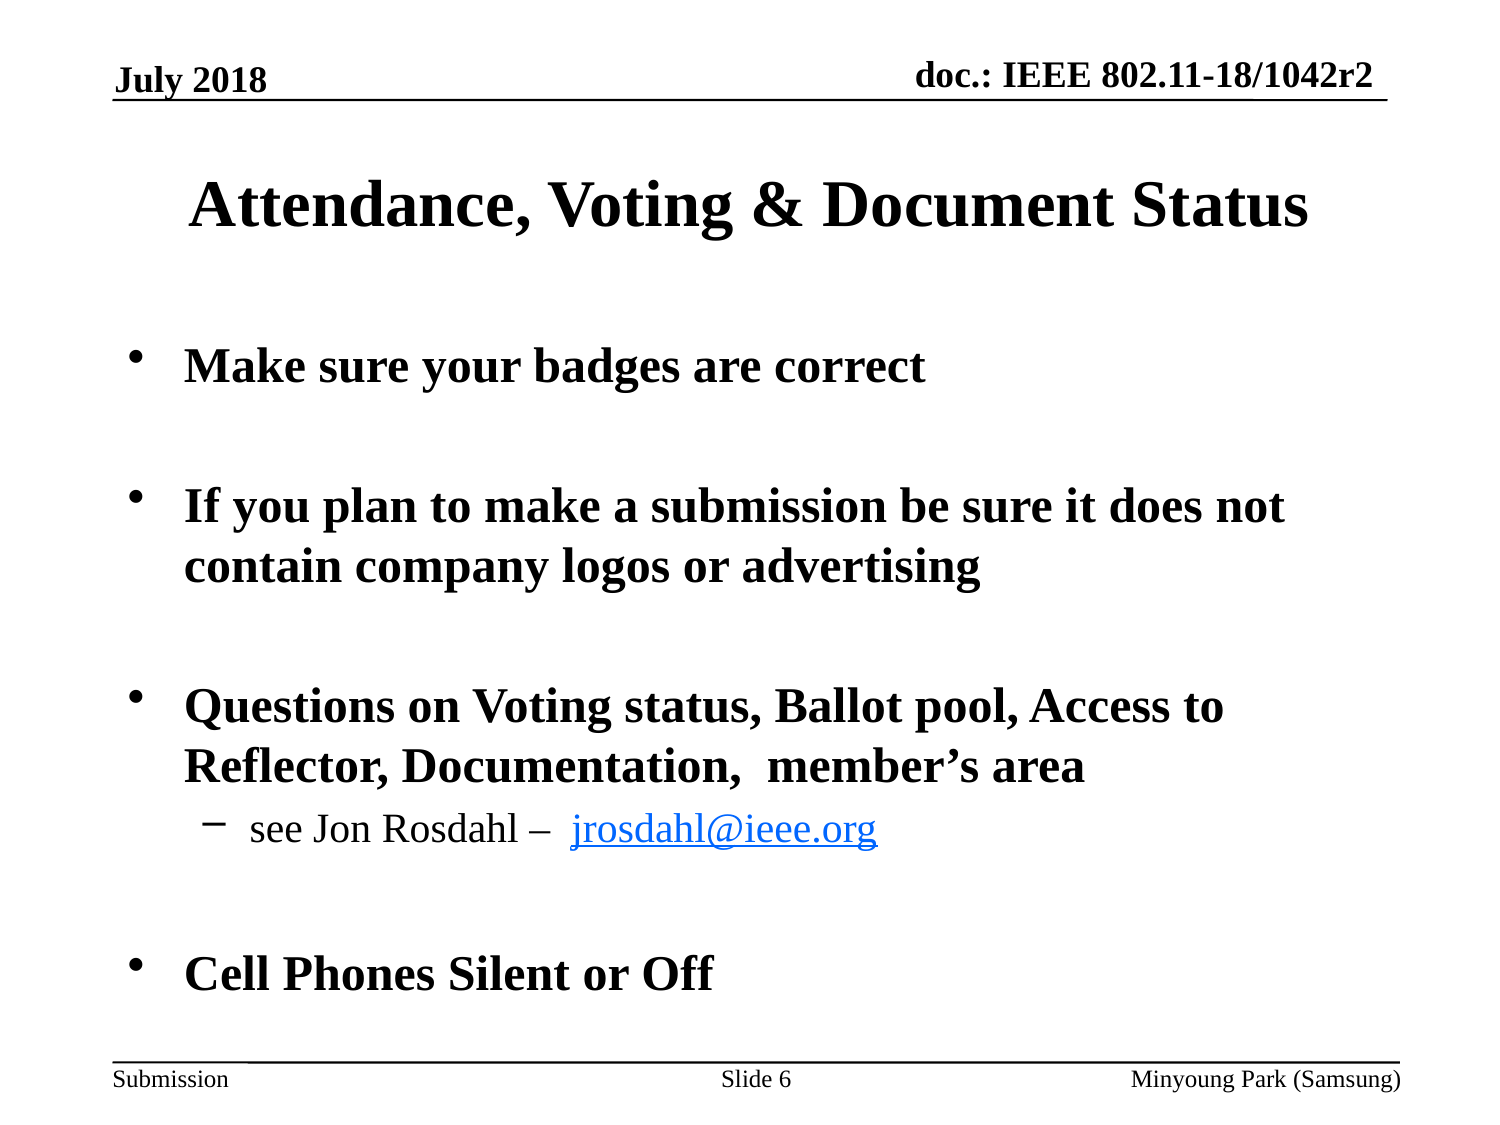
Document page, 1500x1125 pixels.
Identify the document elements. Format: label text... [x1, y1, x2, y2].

list Make sure your badges are correct If you plan to make a submission be sure it does not contain company logos or advertising Questions on Voting status, Ballot pool, Access to Reflector, Documentation, member’s area see Jon Rosdahl – jrosdahl@ieee.org Cell Phones Silent or Off [112, 324, 1388, 1000]
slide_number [114, 54, 335, 101]
slide_number Slide 6 [712, 1061, 800, 1093]
title Attendance, Voting & Document Status [112, 112, 1388, 288]
footer Minyoung Park (Samsung) [949, 1061, 1402, 1093]
